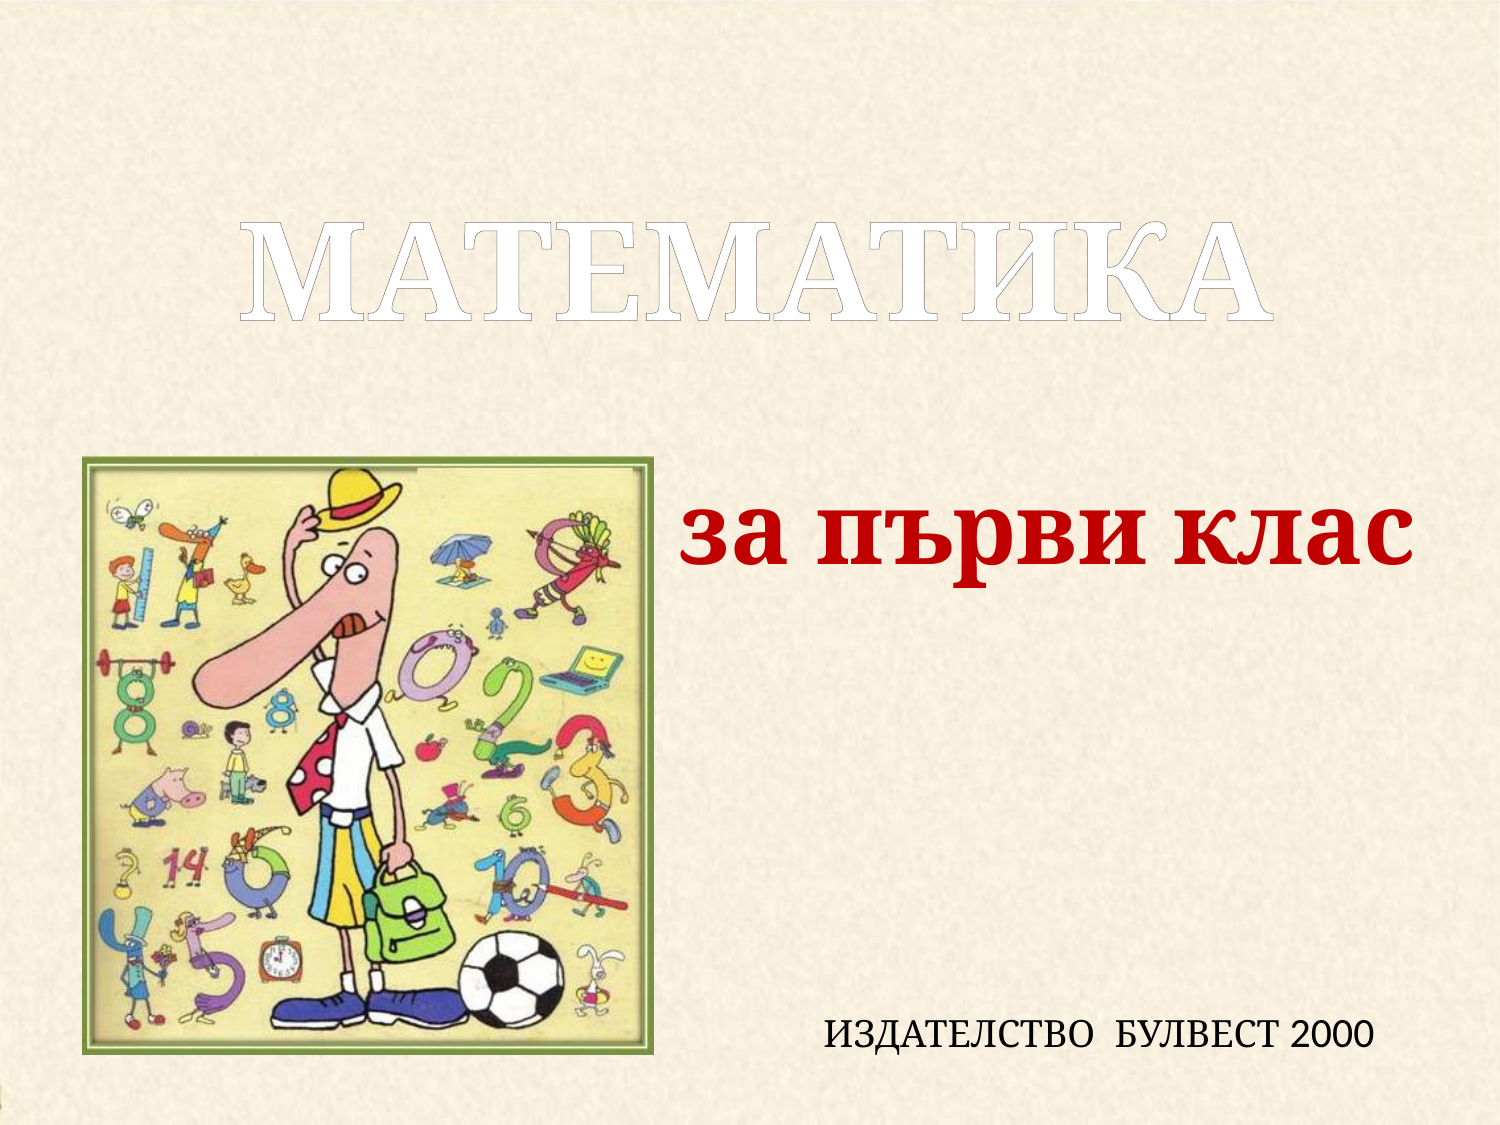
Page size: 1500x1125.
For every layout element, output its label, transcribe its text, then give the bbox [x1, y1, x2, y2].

picture [0, 0, 1500, 1125]
text_box за първи клас [662, 457, 1432, 592]
text_box МАТЕМАТИКА [221, 175, 1289, 356]
text_box ИЗДАТЕЛСТВО БУЛВЕСТ 2000 [808, 953, 1418, 1124]
